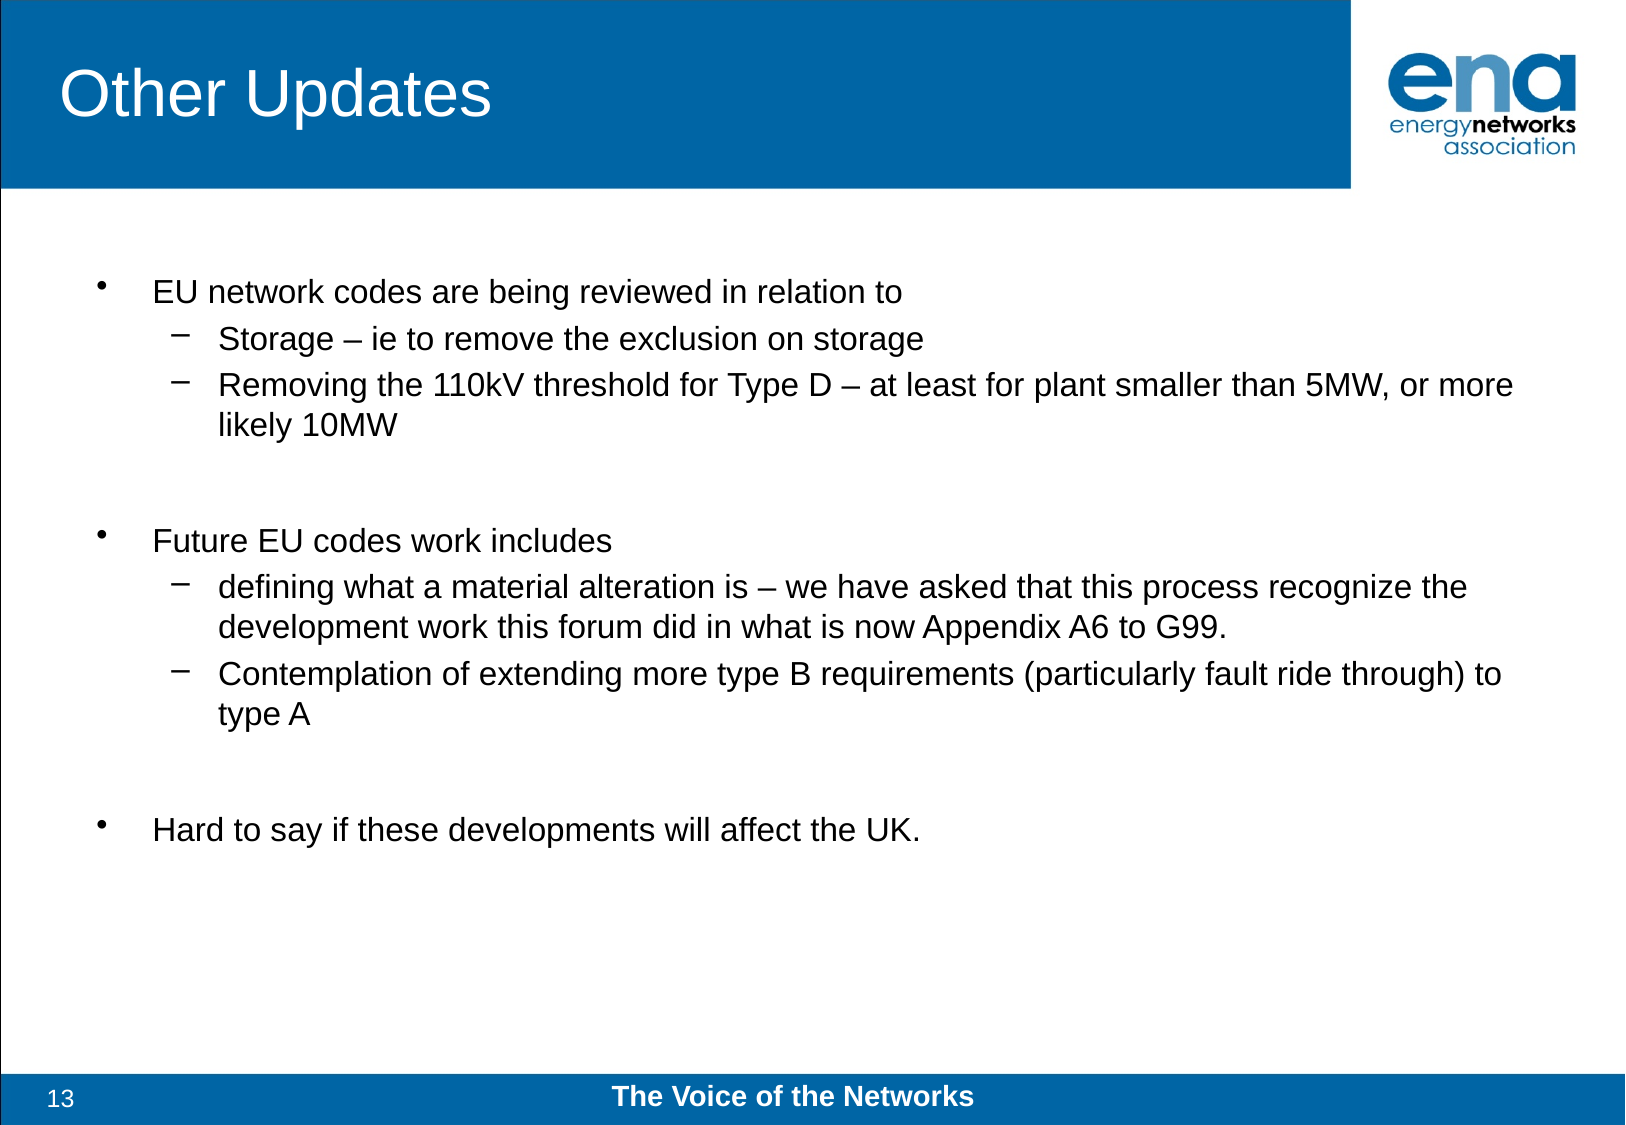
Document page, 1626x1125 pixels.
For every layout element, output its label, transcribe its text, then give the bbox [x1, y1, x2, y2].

picture [0, 0, 1625, 1125]
title Other Updates [44, 30, 1312, 149]
list EU network codes are being reviewed in relation to Storage – ie to remove the exclusion on storage Removing the 110kV threshold for Type D – at least for plant smaller than 5MW, or more likely 10MW Future EU codes work includes defining what a material alteration is – we have asked that this process recognize the development work this forum did in what is now Appendix A6 to G99. Contemplation of extending more type B requirements (particularly fault ride through) to type A Hard to say if these developments will affect the UK. [80, 262, 1544, 1006]
